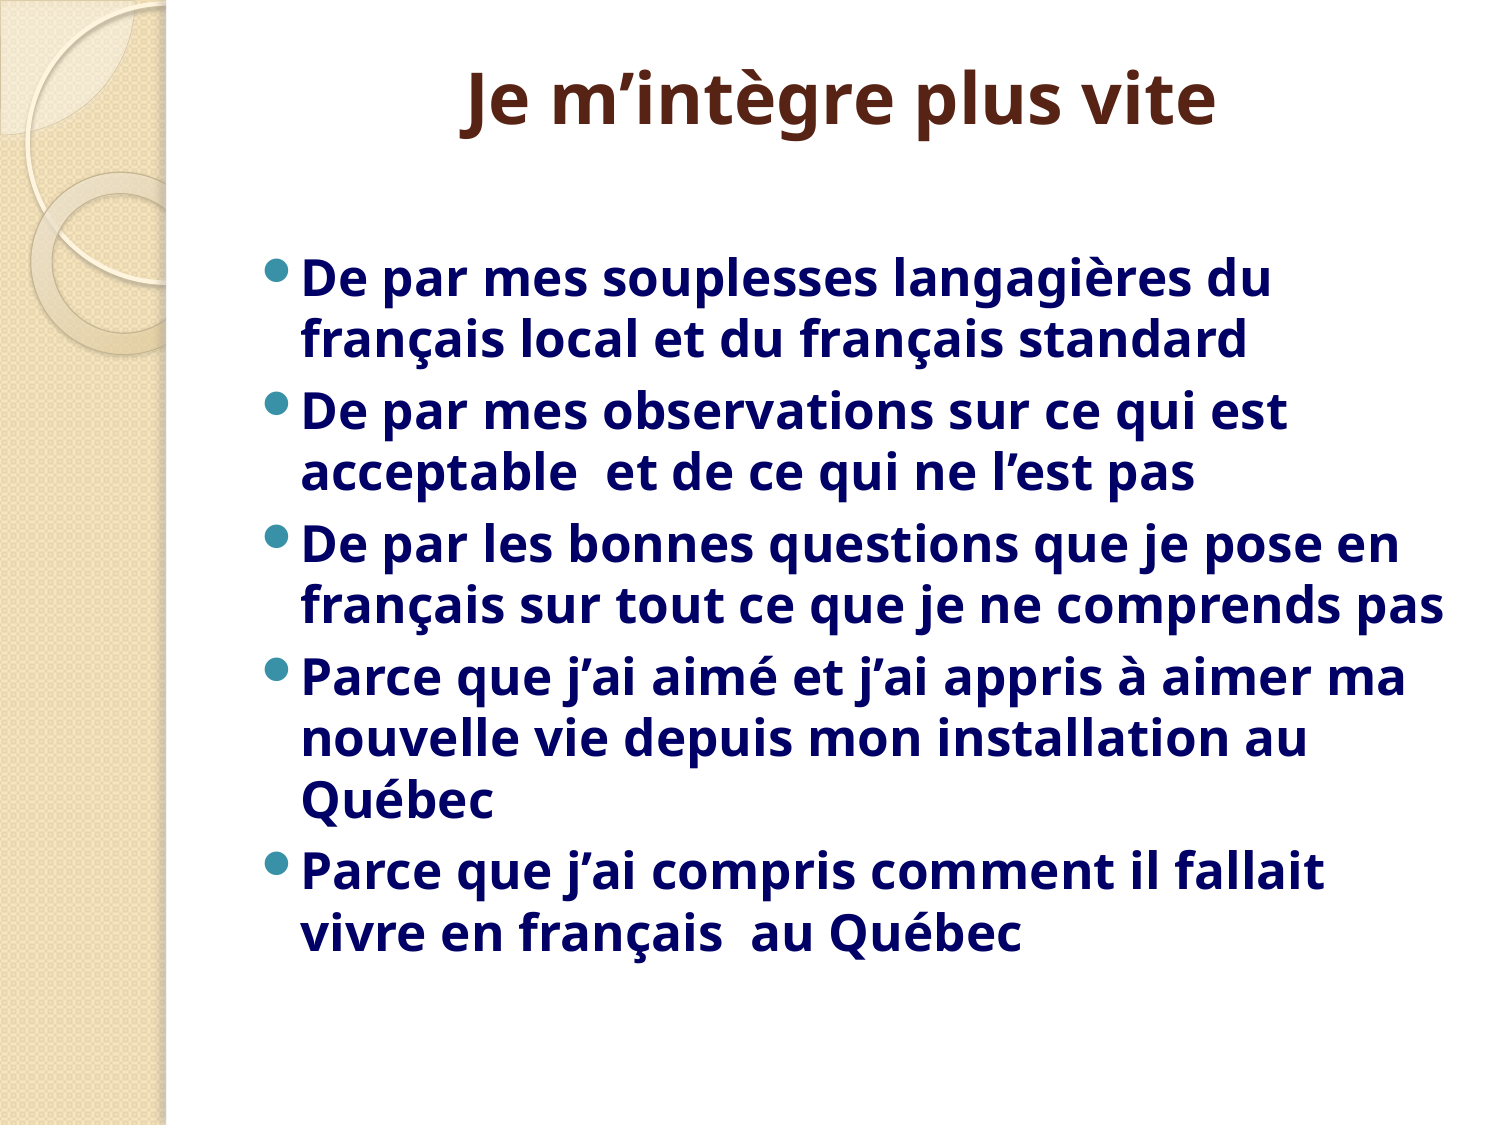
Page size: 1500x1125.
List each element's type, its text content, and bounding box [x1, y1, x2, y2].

list De par mes souplesses langagières du français local et du français standard De par mes observations sur ce qui est acceptable et de ce qui ne l’est pas De par les bonnes questions que je pose en français sur tout ce que je ne comprends pas Parce que j’ai aimé et j’ai appris à aimer ma nouvelle vie depuis mon installation au Québec Parce que j’ai compris comment il fallait vivre en français au Québec [235, 237, 1466, 1025]
title Je m’intègre plus vite [235, 45, 1466, 233]
